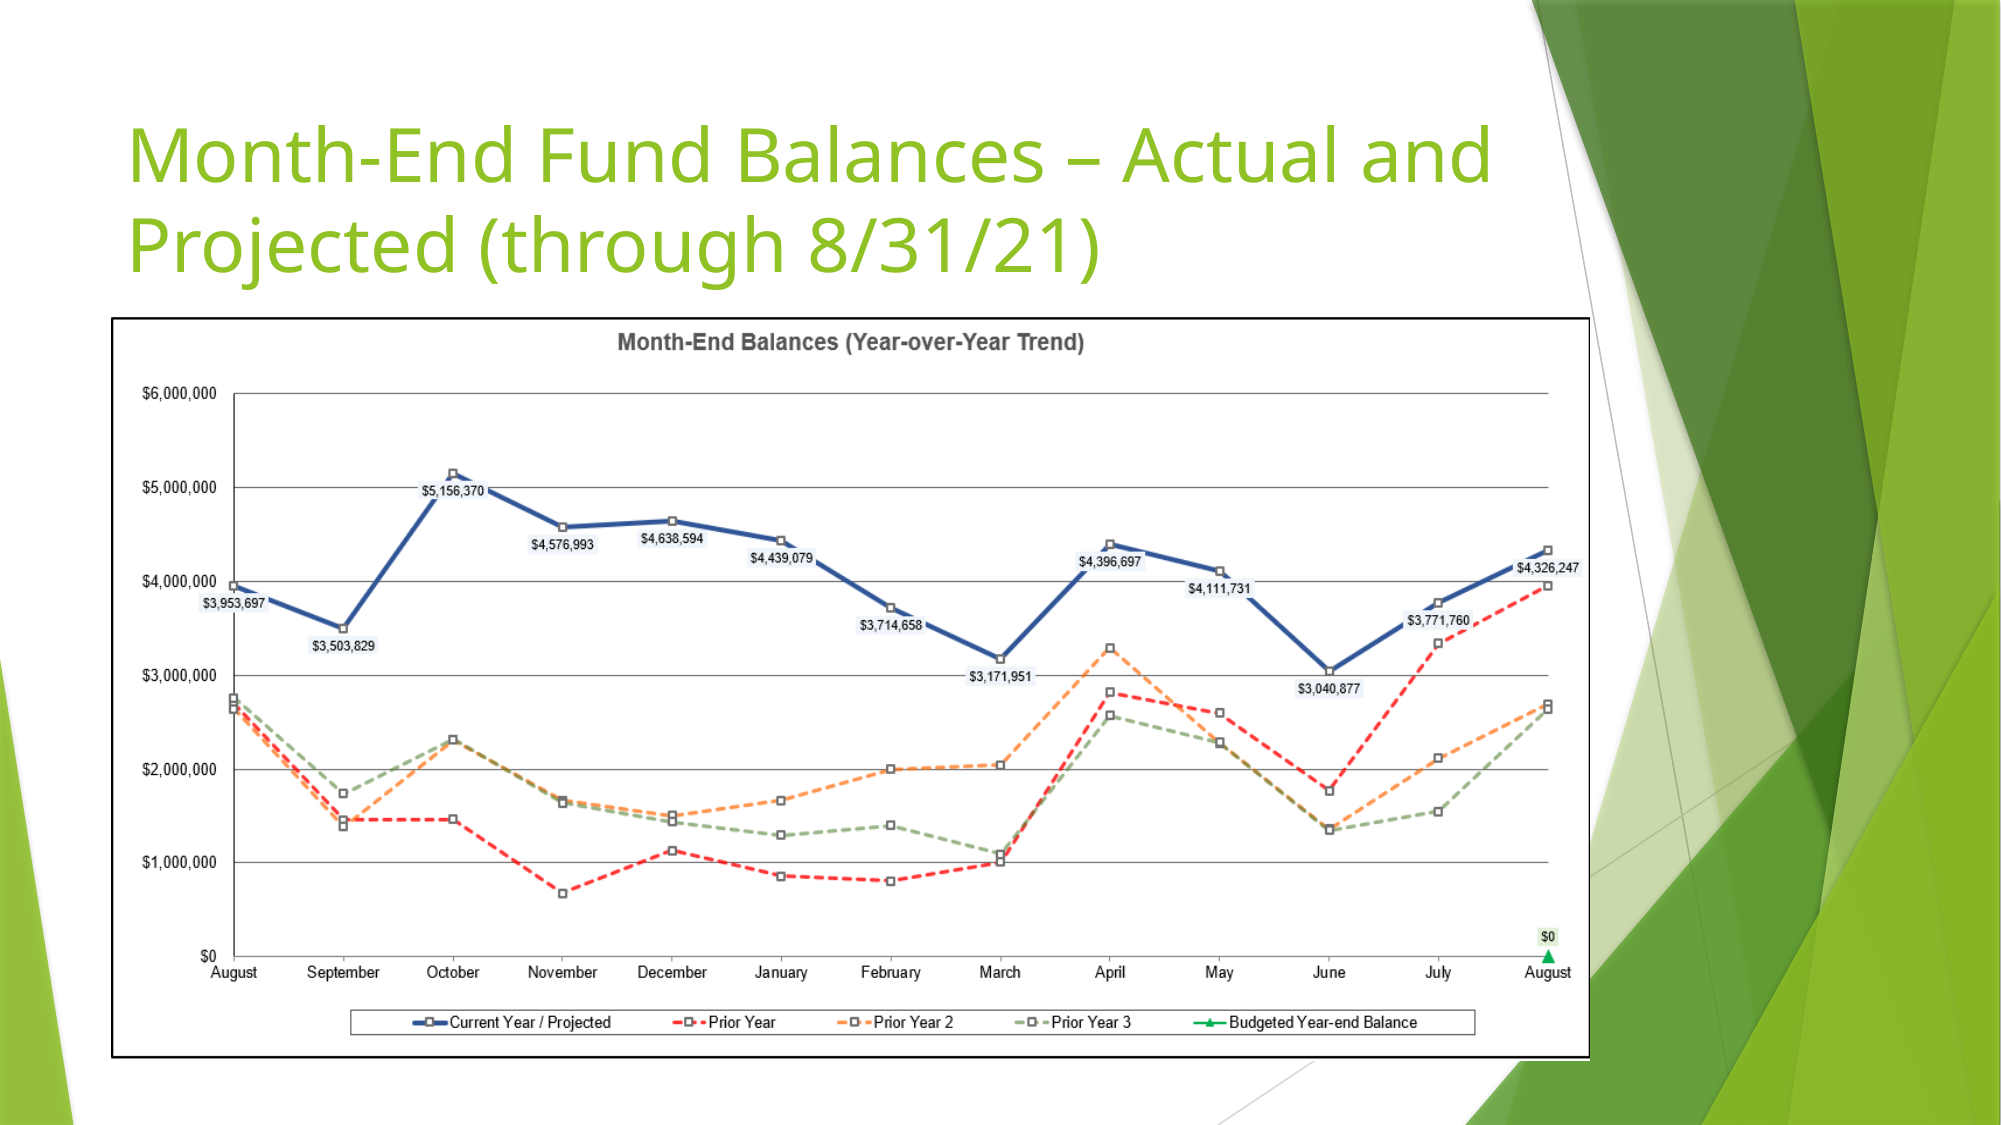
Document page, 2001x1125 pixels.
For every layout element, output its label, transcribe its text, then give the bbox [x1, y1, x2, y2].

title Month-End Fund Balances – Actual and Projected (through 8/31/21) [111, 99, 1522, 315]
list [110, 316, 1590, 1062]
